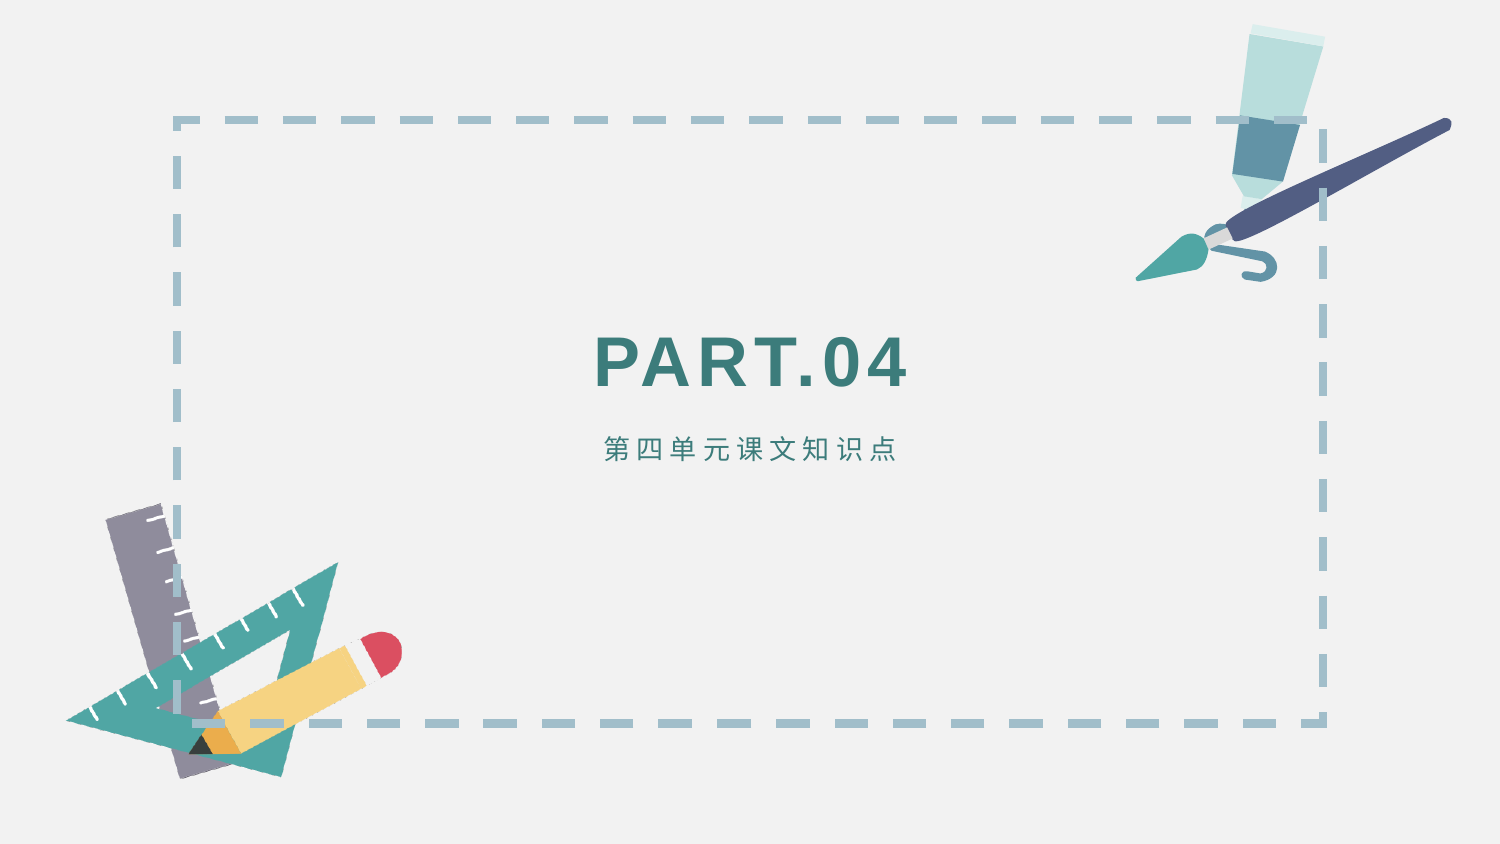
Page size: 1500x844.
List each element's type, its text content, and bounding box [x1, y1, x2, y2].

text_box PART.04 [358, 286, 1142, 430]
text_box 第四单元课文知识点 [358, 432, 1142, 557]
picture [65, 503, 402, 779]
